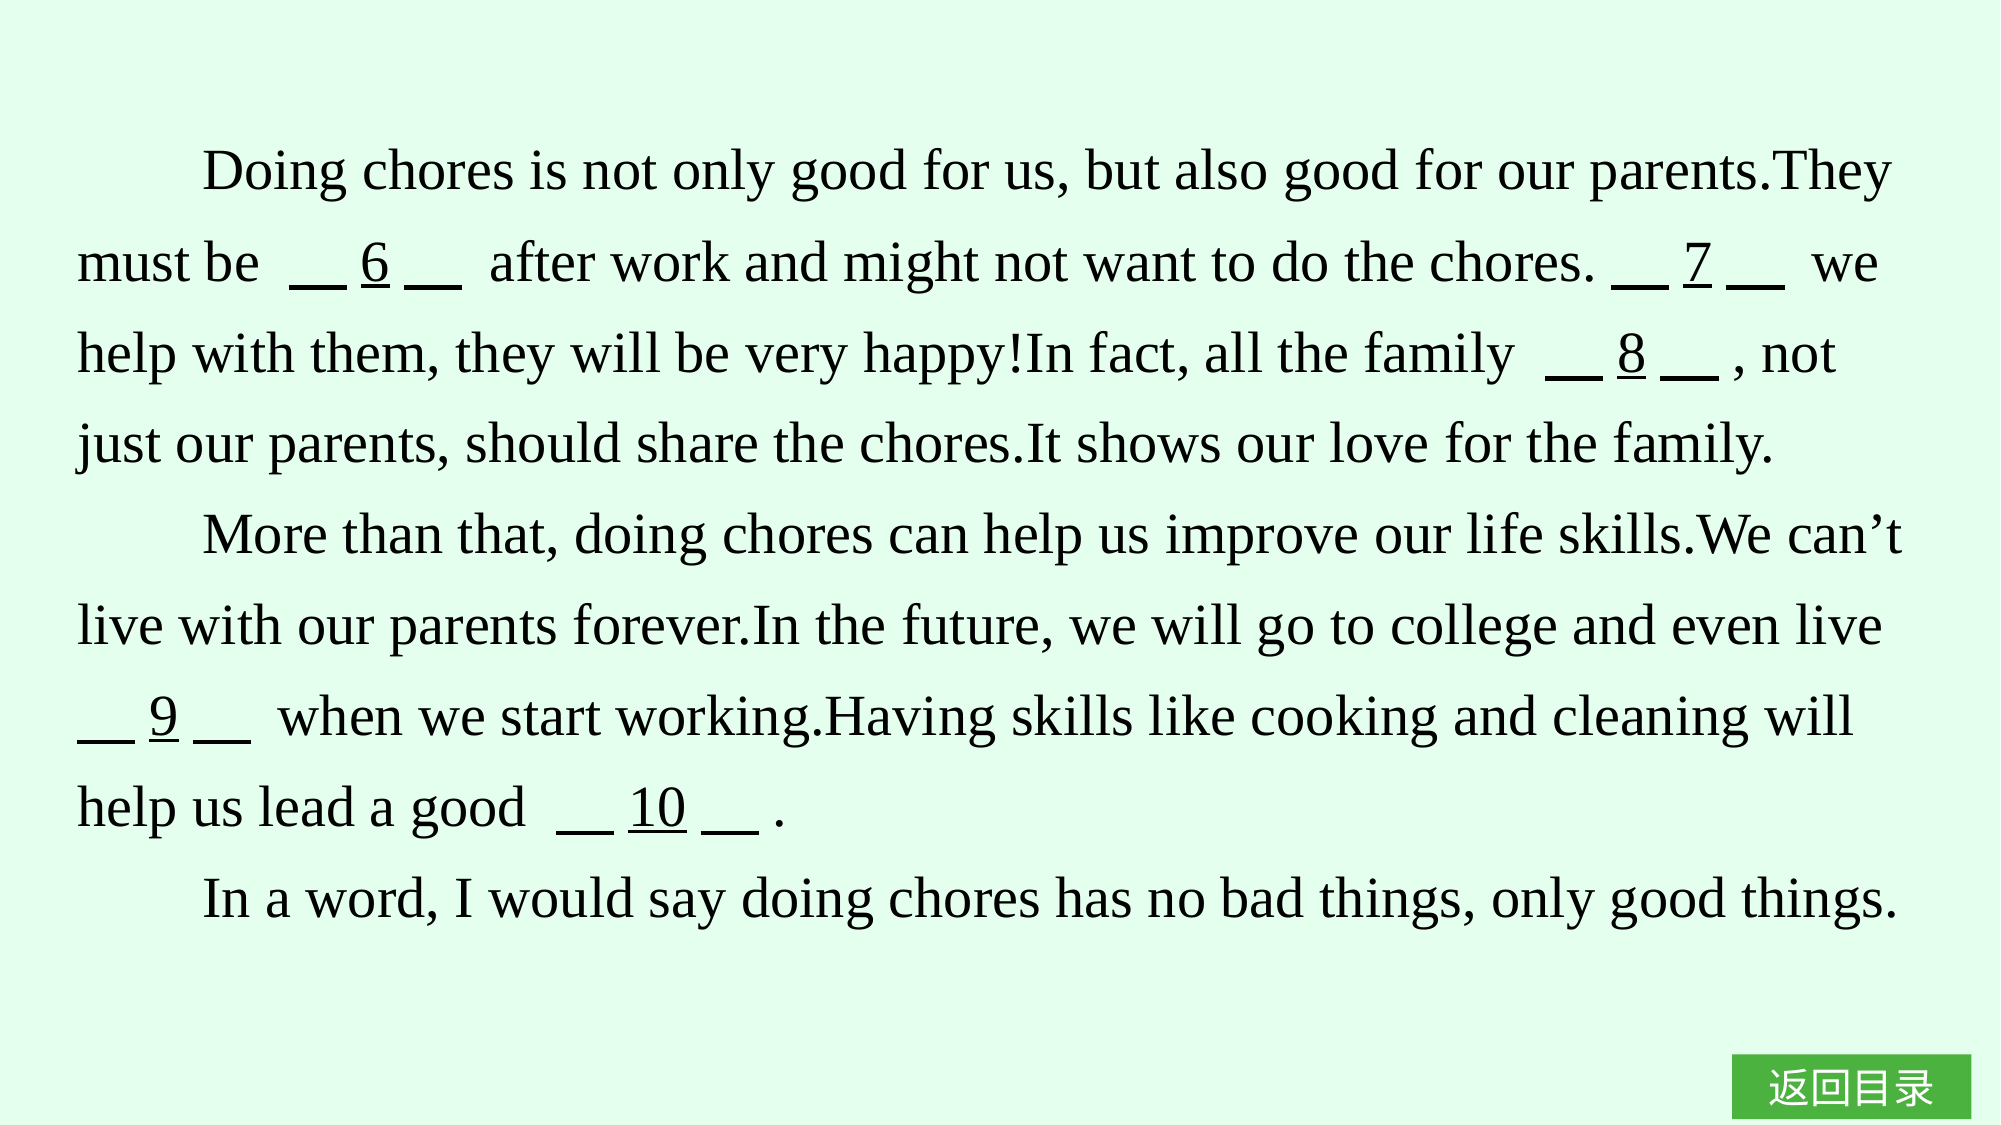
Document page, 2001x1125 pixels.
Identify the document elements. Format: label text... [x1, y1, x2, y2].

text_box Doing chores is not only good for us, but also good for our parents.They must be 6 after work and might not want to do the chores. 7 we help with them, they will be very happy!In fact, all the family 8 , not just our parents, should share the chores.It shows our love for the family. More than that, doing chores can help us improve our life skills.We can’t live with our parents forever.In the future, we will go to college and even live 9 when we start working.Having skills like cooking and cleaning will help us lead a good 10 . In a word, I would say doing chores has no bad things, only good things. [62, 103, 1938, 937]
